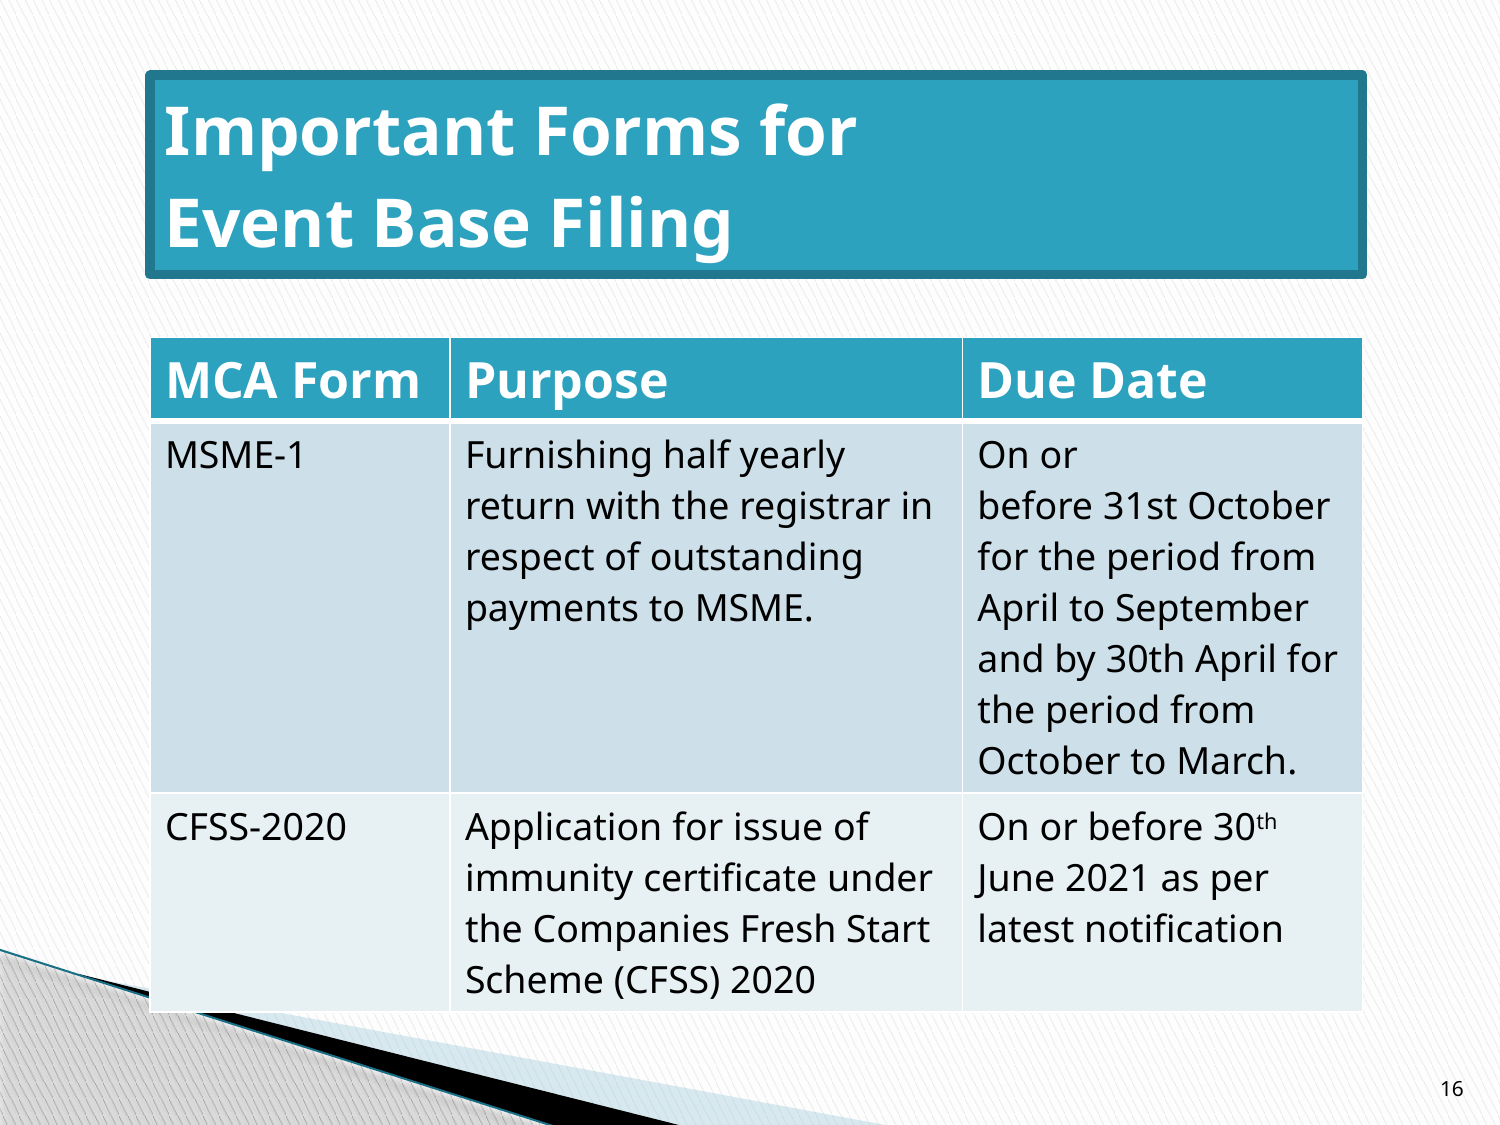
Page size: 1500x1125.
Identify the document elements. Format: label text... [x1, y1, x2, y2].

table_header MCA Form [151, 338, 449, 418]
table_cell CFSS-2020 [151, 794, 449, 1011]
table_cell Application for issue of immunity certificate under the Companies Fresh Start Scheme (CFSS) 2020 [451, 794, 962, 1011]
table_header Due Date [963, 338, 1362, 418]
table_cell MSME-1 [151, 424, 449, 792]
slide_number 16 [1418, 1051, 1479, 1112]
table_cell Furnishing half yearly return with the registrar in respect of outstanding payments to MSME. [451, 424, 962, 792]
table_cell On or before 31st October for the period from April to September and by 30th April for the period from October to March. [963, 424, 1362, 792]
table_cell On or before 30th June 2021 as per latest notification [963, 794, 1362, 1011]
title Important Forms for Event Base Filing [145, 70, 1367, 279]
table_header Purpose [451, 338, 962, 418]
